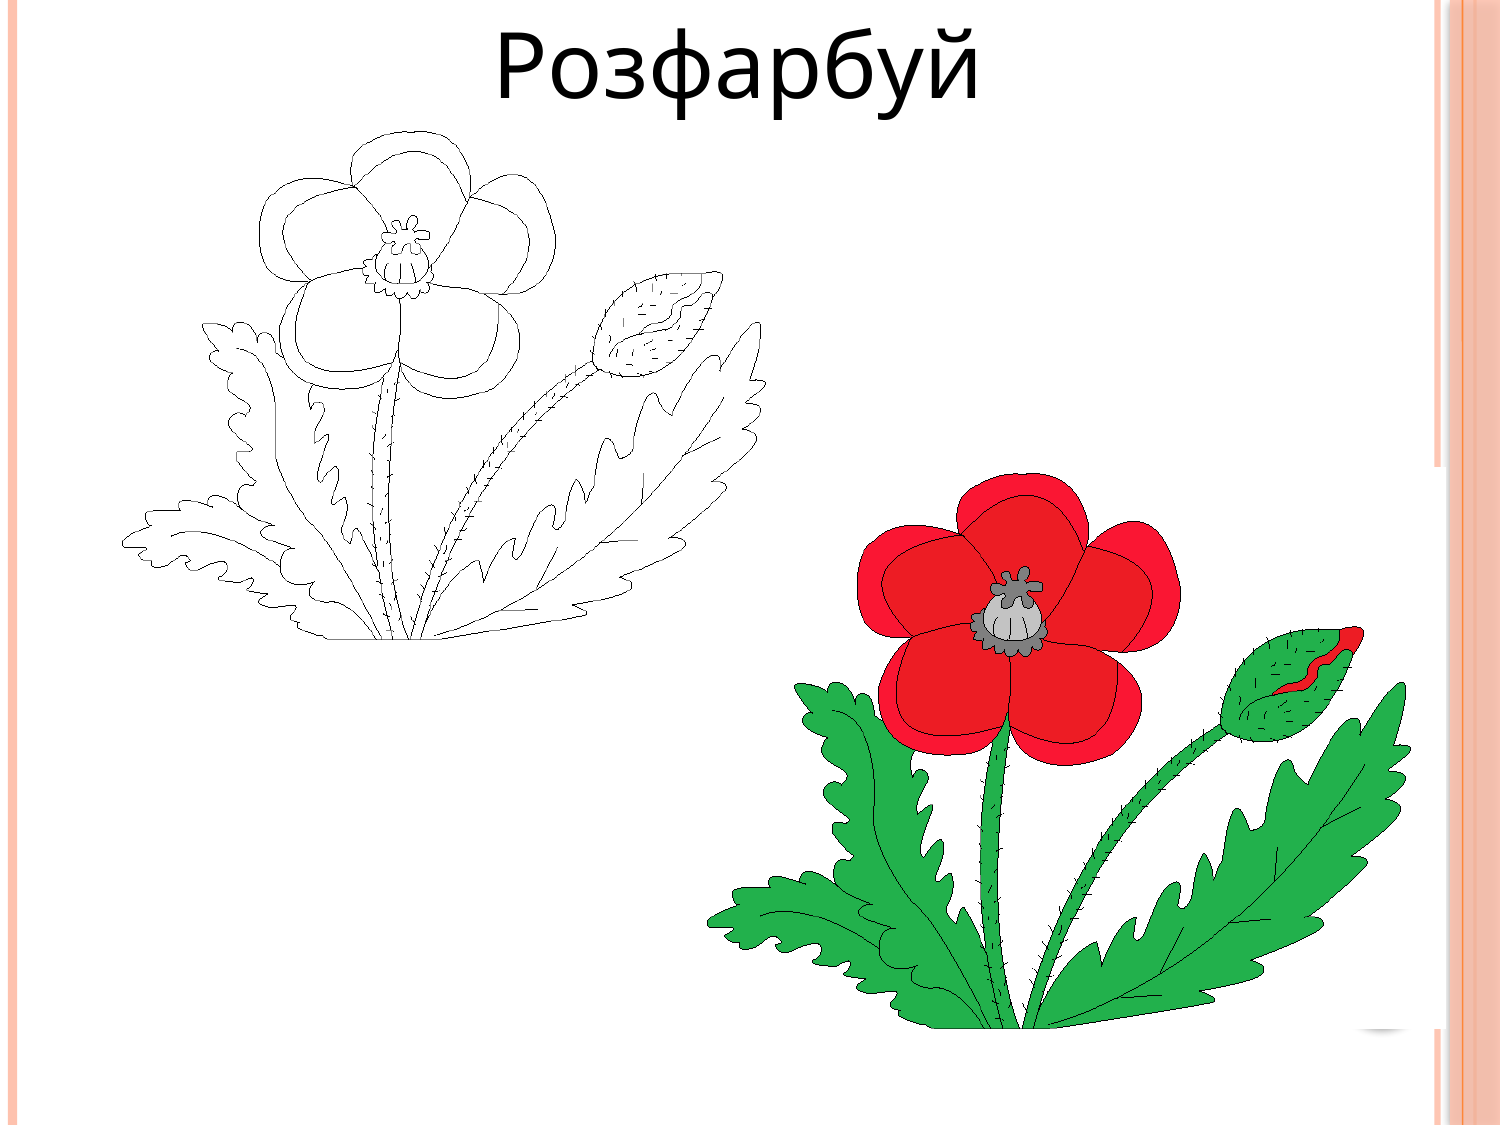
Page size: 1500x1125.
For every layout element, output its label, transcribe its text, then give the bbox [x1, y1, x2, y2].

text_box Розфарбуй [88, 0, 1388, 125]
picture [52, 124, 1446, 1030]
